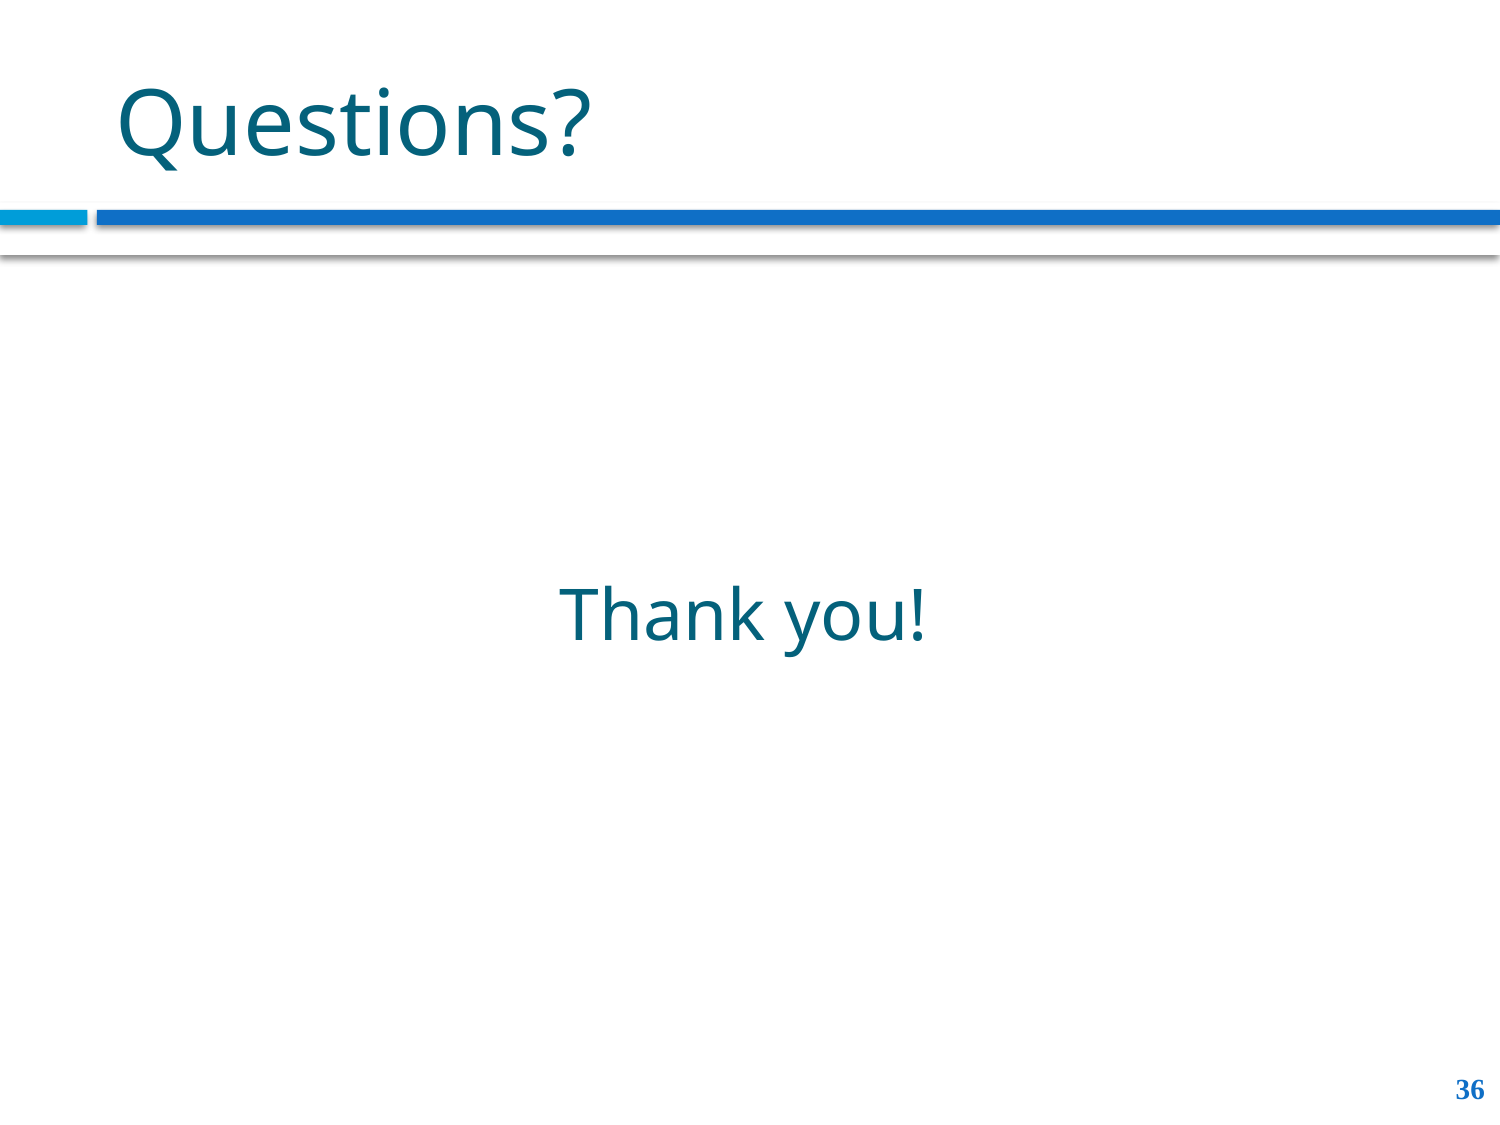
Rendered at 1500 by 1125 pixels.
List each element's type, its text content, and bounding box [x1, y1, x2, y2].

title Thank you! [37, 474, 1450, 663]
text_box Questions? [100, 37, 1438, 200]
slide_number 36 [1425, 1050, 1500, 1125]
